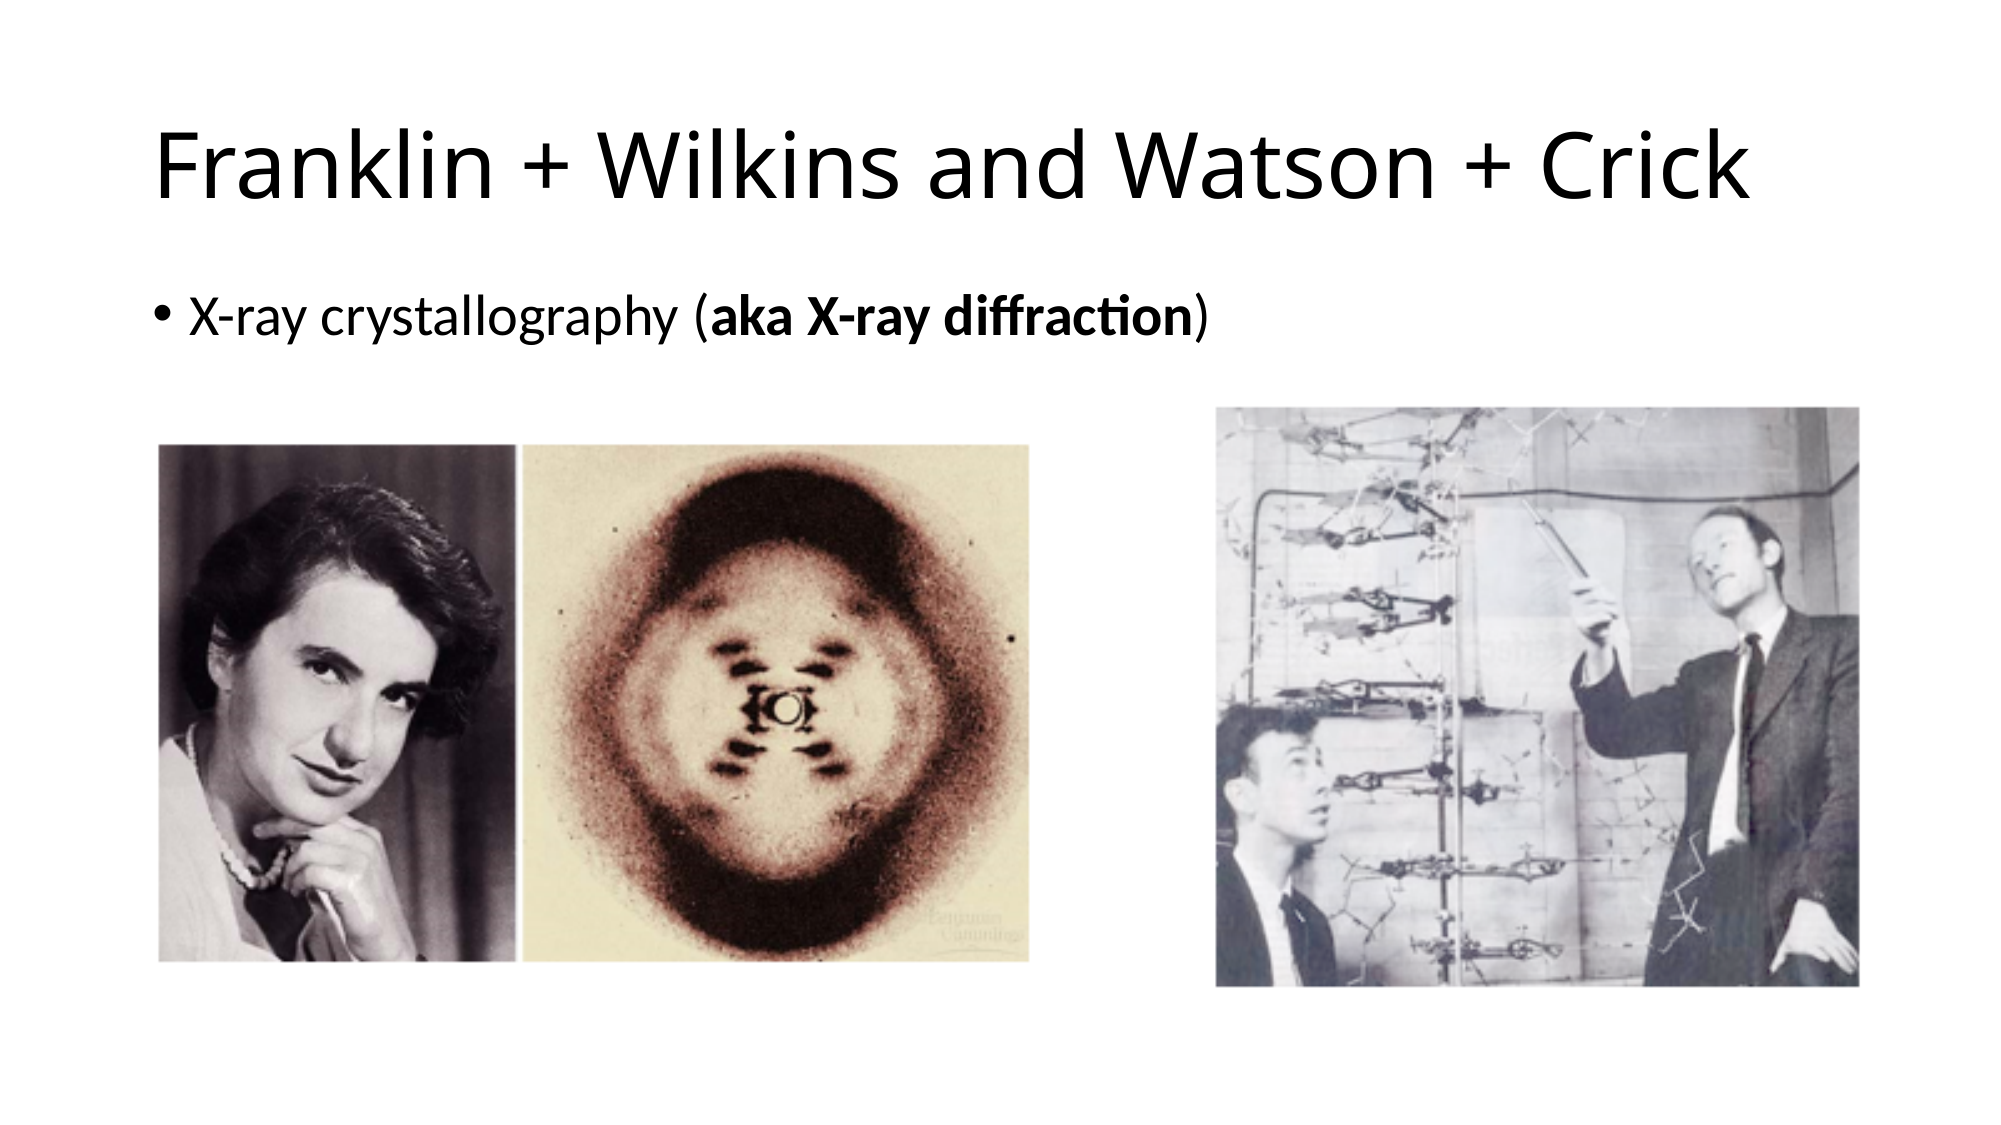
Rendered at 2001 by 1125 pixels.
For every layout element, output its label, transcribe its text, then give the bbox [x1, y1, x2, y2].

title Franklin + Wilkins and Watson + Crick [137, 59, 1863, 278]
picture [137, 388, 1885, 1025]
list X-ray crystallography (aka X-ray diffraction) [137, 277, 1428, 388]
